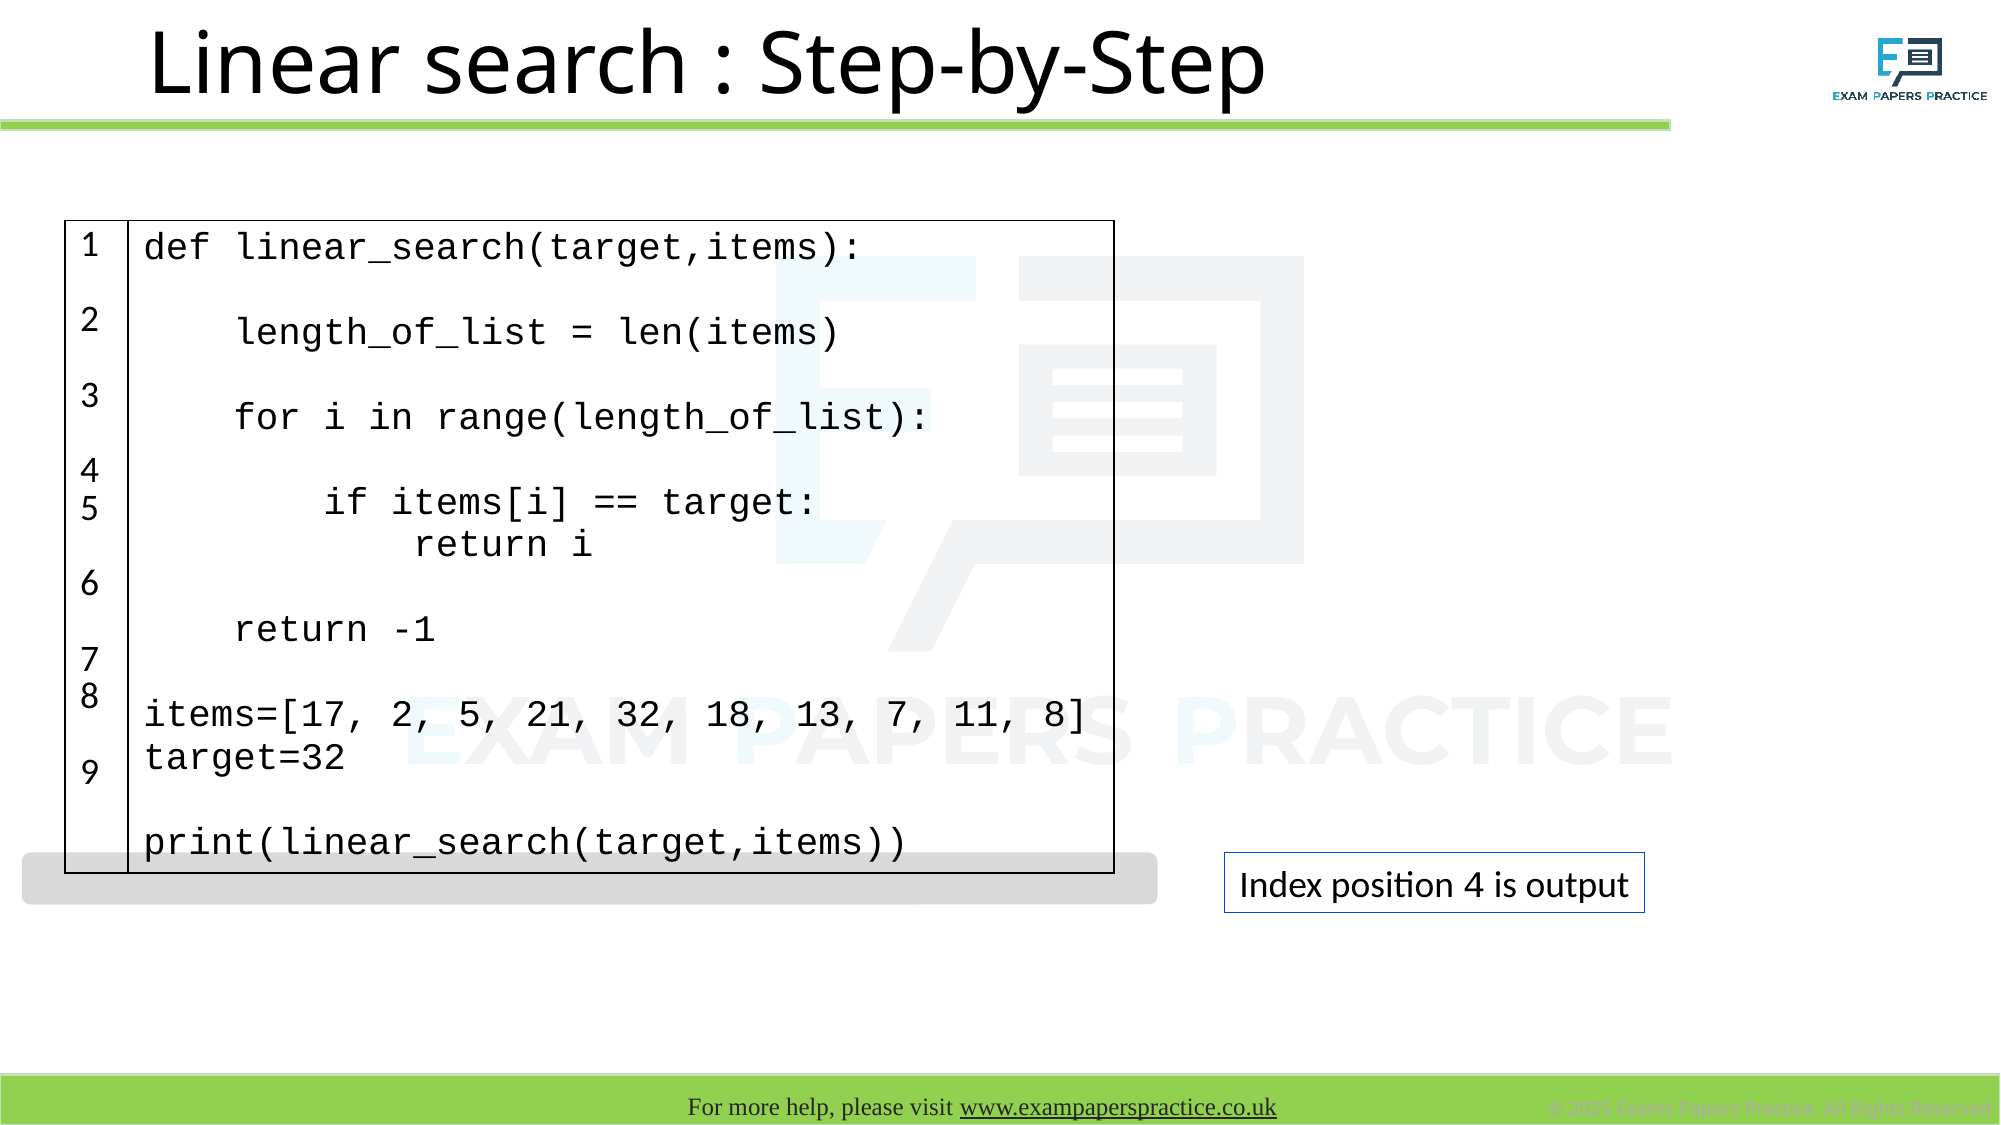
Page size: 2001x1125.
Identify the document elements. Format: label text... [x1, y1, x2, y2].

text_box [20, 851, 1159, 906]
table_header def linear_search(target,items): length_of_list = len(items) for i in range(length_of_list): if items[i] == target: return i return -1 items=[17, 2, 5, 21, 32, 18, 13, 7, 11, 8] target=32 print(linear_search(target,items)) [129, 221, 1113, 872]
text_box Index position 4 is output [1224, 852, 1645, 913]
title Linear search : Step-by-Step [132, 11, 1858, 121]
table_header 1 2 3 4 5 6 7 8 9 [66, 221, 127, 872]
